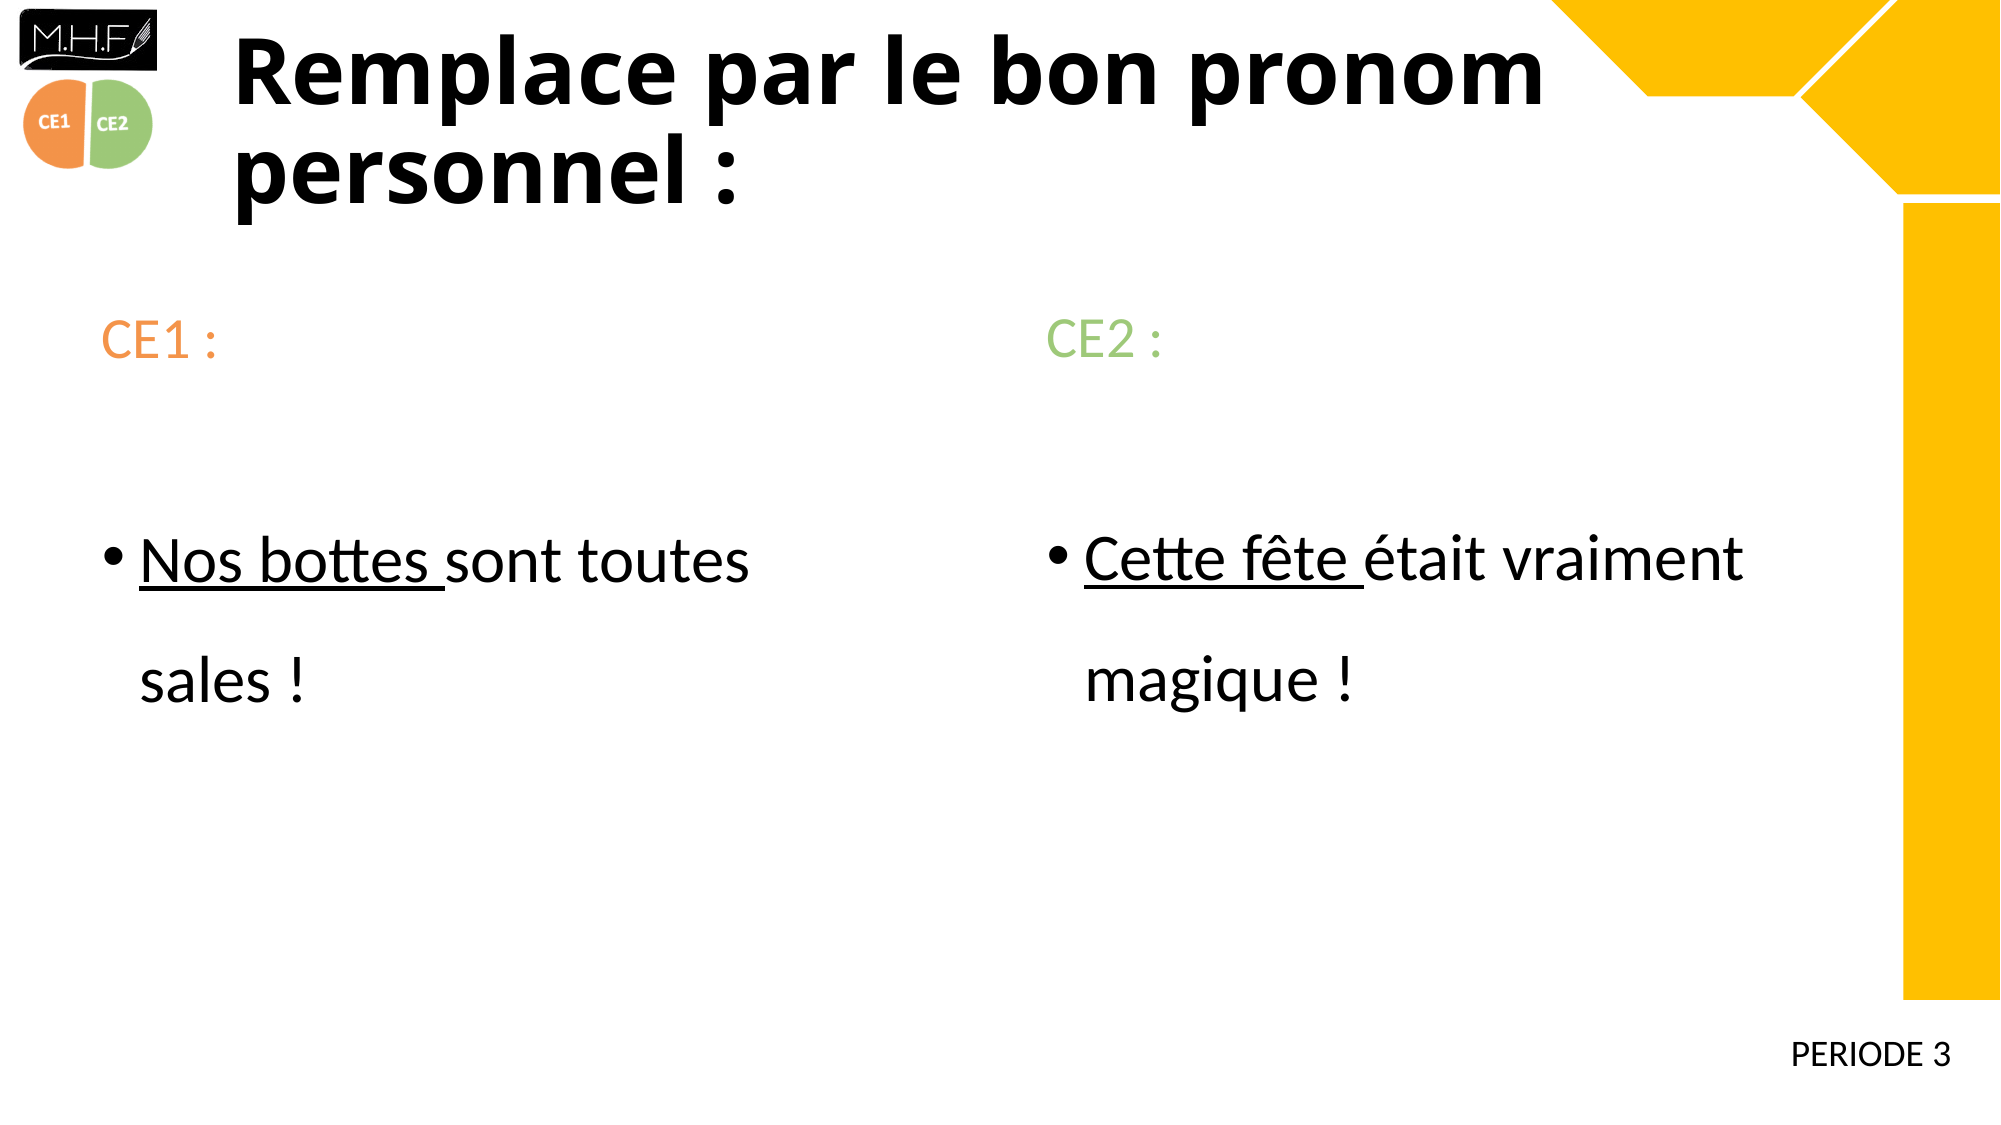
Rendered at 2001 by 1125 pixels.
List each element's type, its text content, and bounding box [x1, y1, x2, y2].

text_box [1799, 0, 2000, 196]
text_box CE2 : Cette fête était vraiment magique ! [1031, 299, 1853, 1014]
text_box [1902, 202, 2000, 1001]
text_box [1549, 0, 1892, 98]
list CE1 : Nos bottes sont toutes sales ! [86, 300, 897, 1015]
text_box PERIODE 3 [1362, 1021, 1967, 1125]
title Remplace par le bon pronom personnel : [216, 15, 1763, 233]
picture [1, 7, 177, 207]
